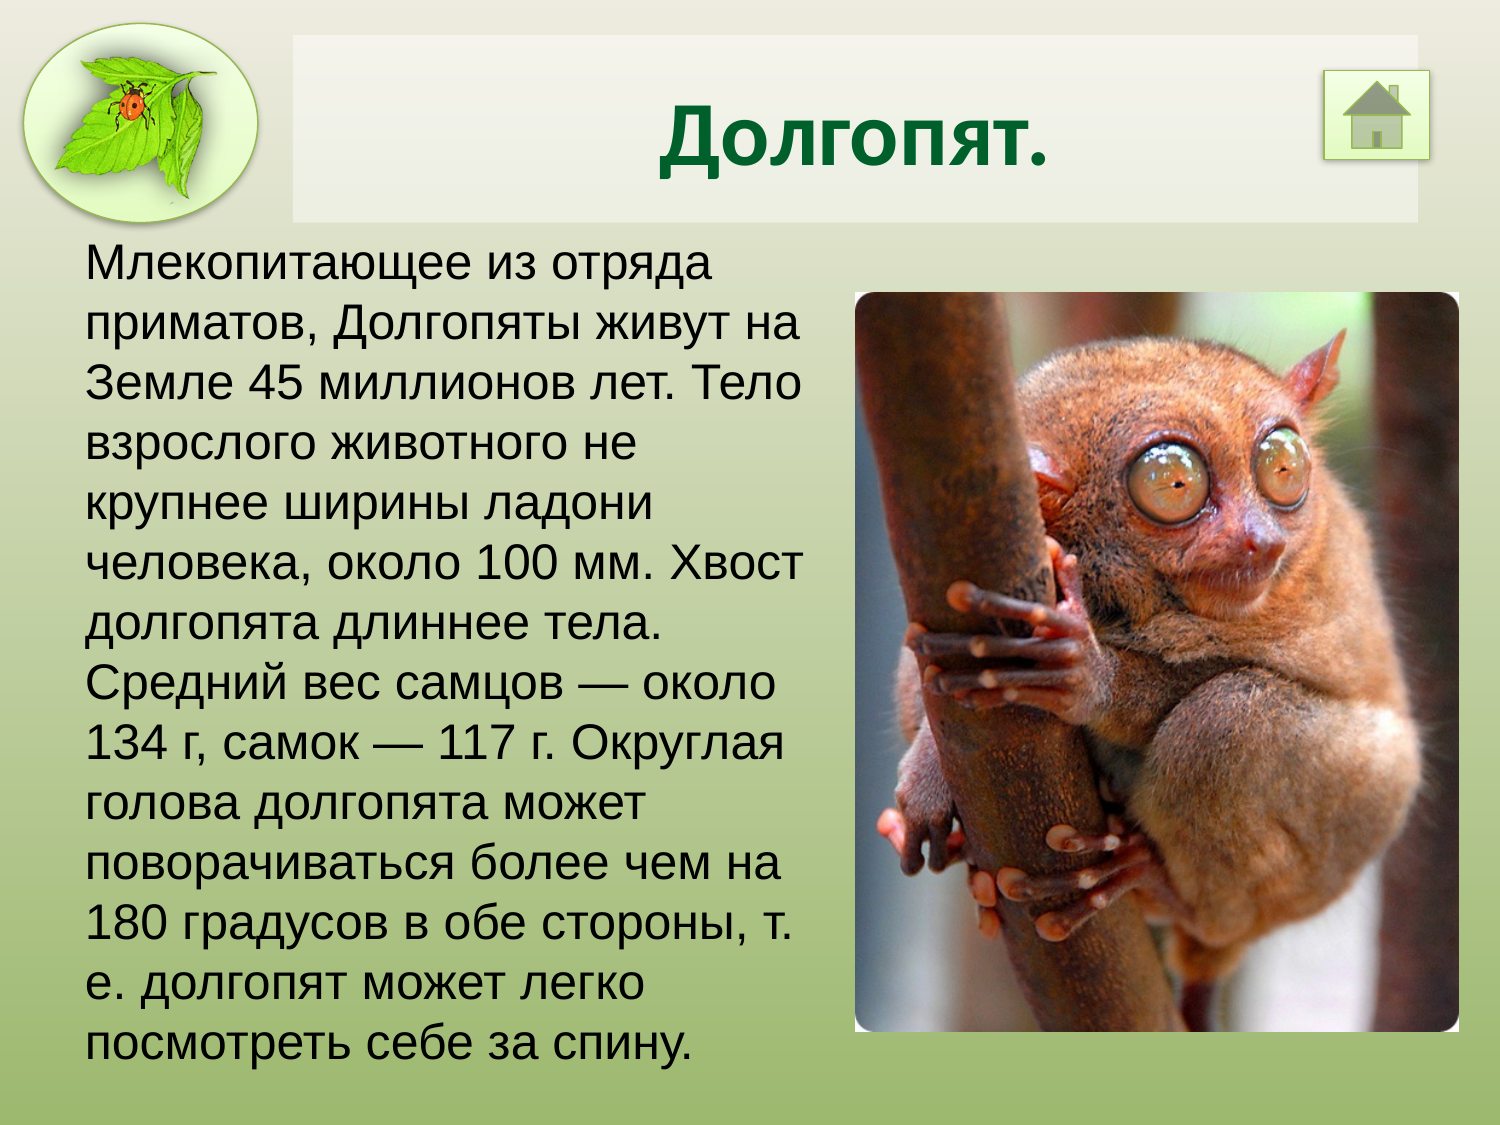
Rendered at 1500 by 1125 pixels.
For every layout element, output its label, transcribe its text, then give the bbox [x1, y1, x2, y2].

text_box Млекопитающее из отряда приматов, Долгопяты живут на Земле 45 миллионов лет. Тело взрослого животного не крупнее ширины ладони человека, около 100 мм. Хвост долгопята длиннее тела. Средний вес самцов — около 134 г, самок — 117 г. Округлая голова долгопята может поворачиваться более чем на 180 градусов в обе стороны, т. е. долгопят может легко посмотреть себе за спину. [70, 222, 844, 1078]
picture [46, 35, 227, 211]
text_box [1323, 70, 1430, 160]
title Долгопят. [292, 35, 1418, 223]
picture [855, 292, 1459, 1032]
